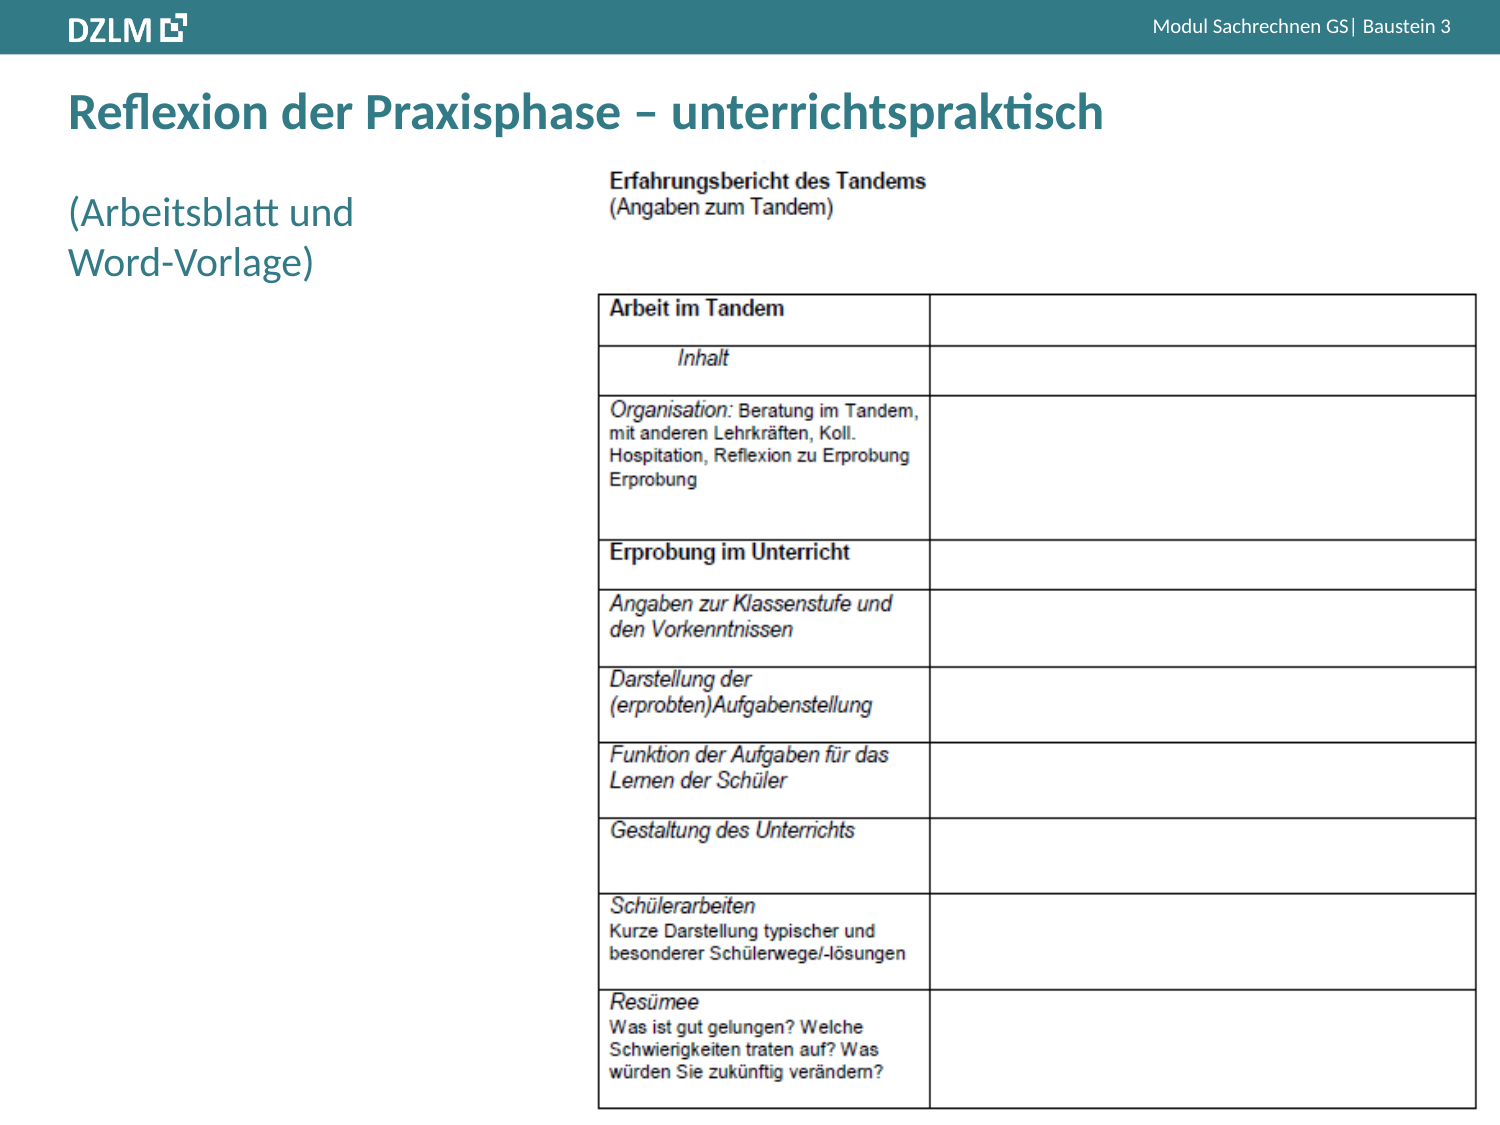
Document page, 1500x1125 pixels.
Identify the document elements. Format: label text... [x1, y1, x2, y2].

list (Arbeitsblatt und Word-Vorlage) [52, 184, 567, 1071]
title Reflexion der Praxisphase – unterrichtspraktisch [53, 68, 1459, 149]
picture [572, 148, 1500, 1125]
